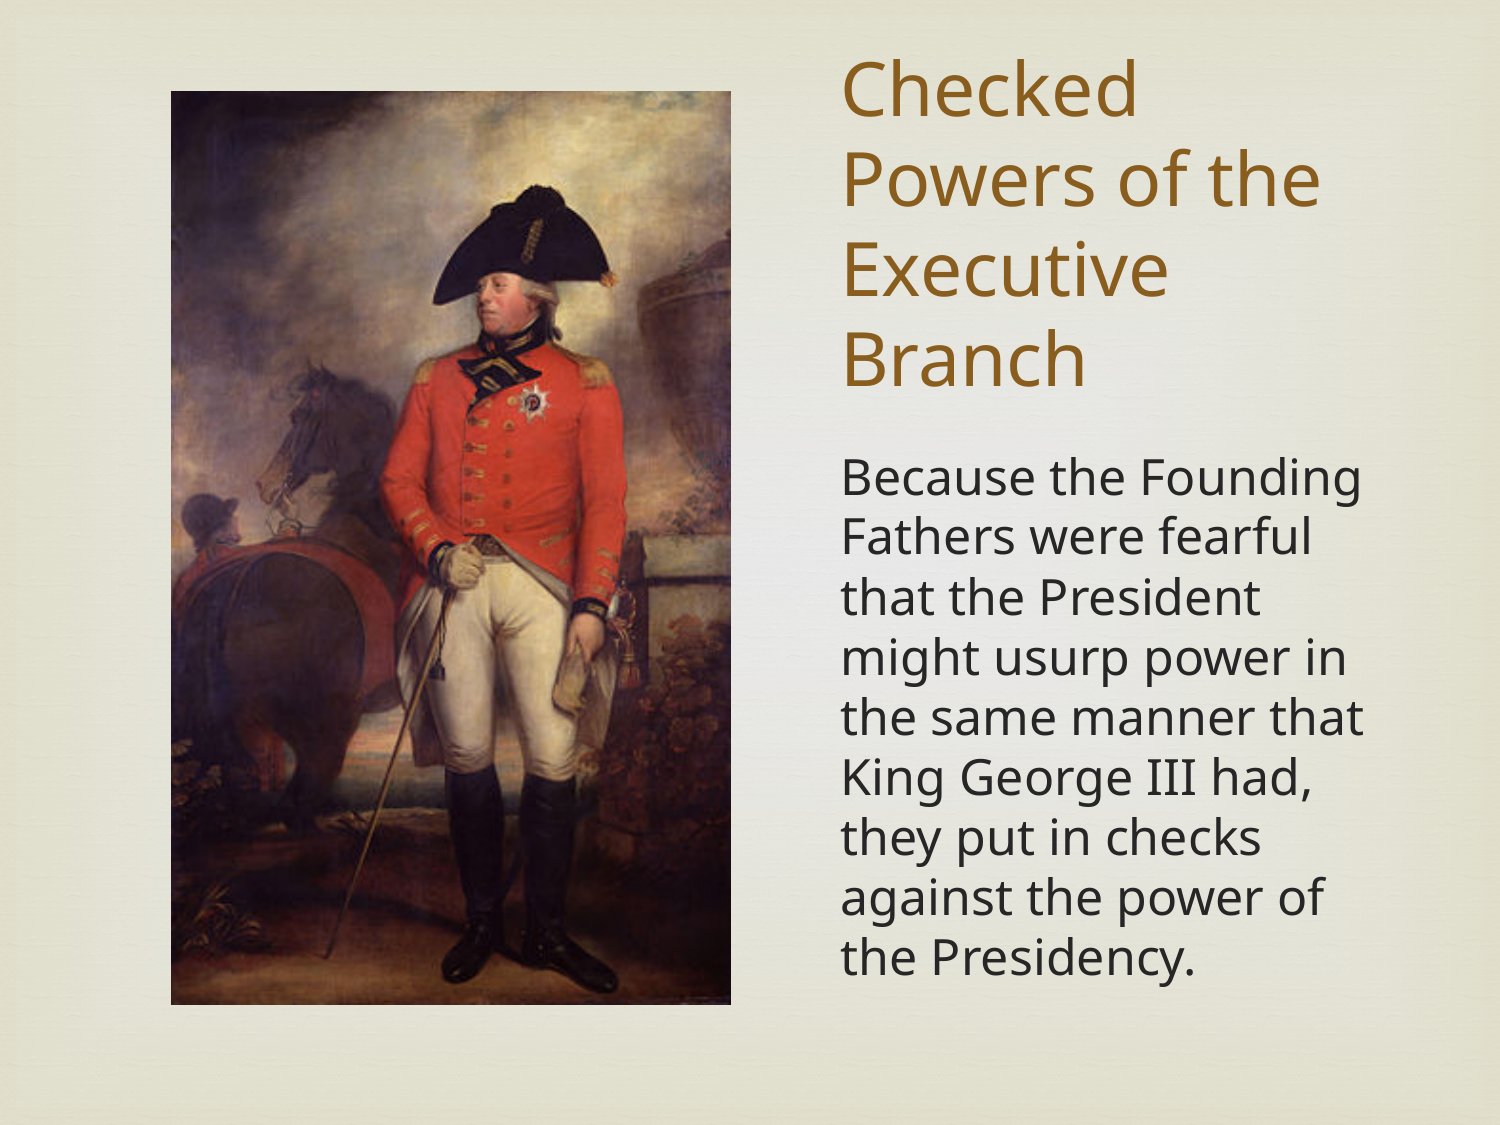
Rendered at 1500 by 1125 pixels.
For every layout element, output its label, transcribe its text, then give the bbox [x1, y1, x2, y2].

list Because the Founding Fathers were fearful that the President might usurp power in the same manner that King George III had, they put in checks against the power of the Presidency. [825, 437, 1386, 1005]
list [170, 91, 732, 1006]
title Checked Powers of the Executive Branch [825, 99, 1387, 410]
